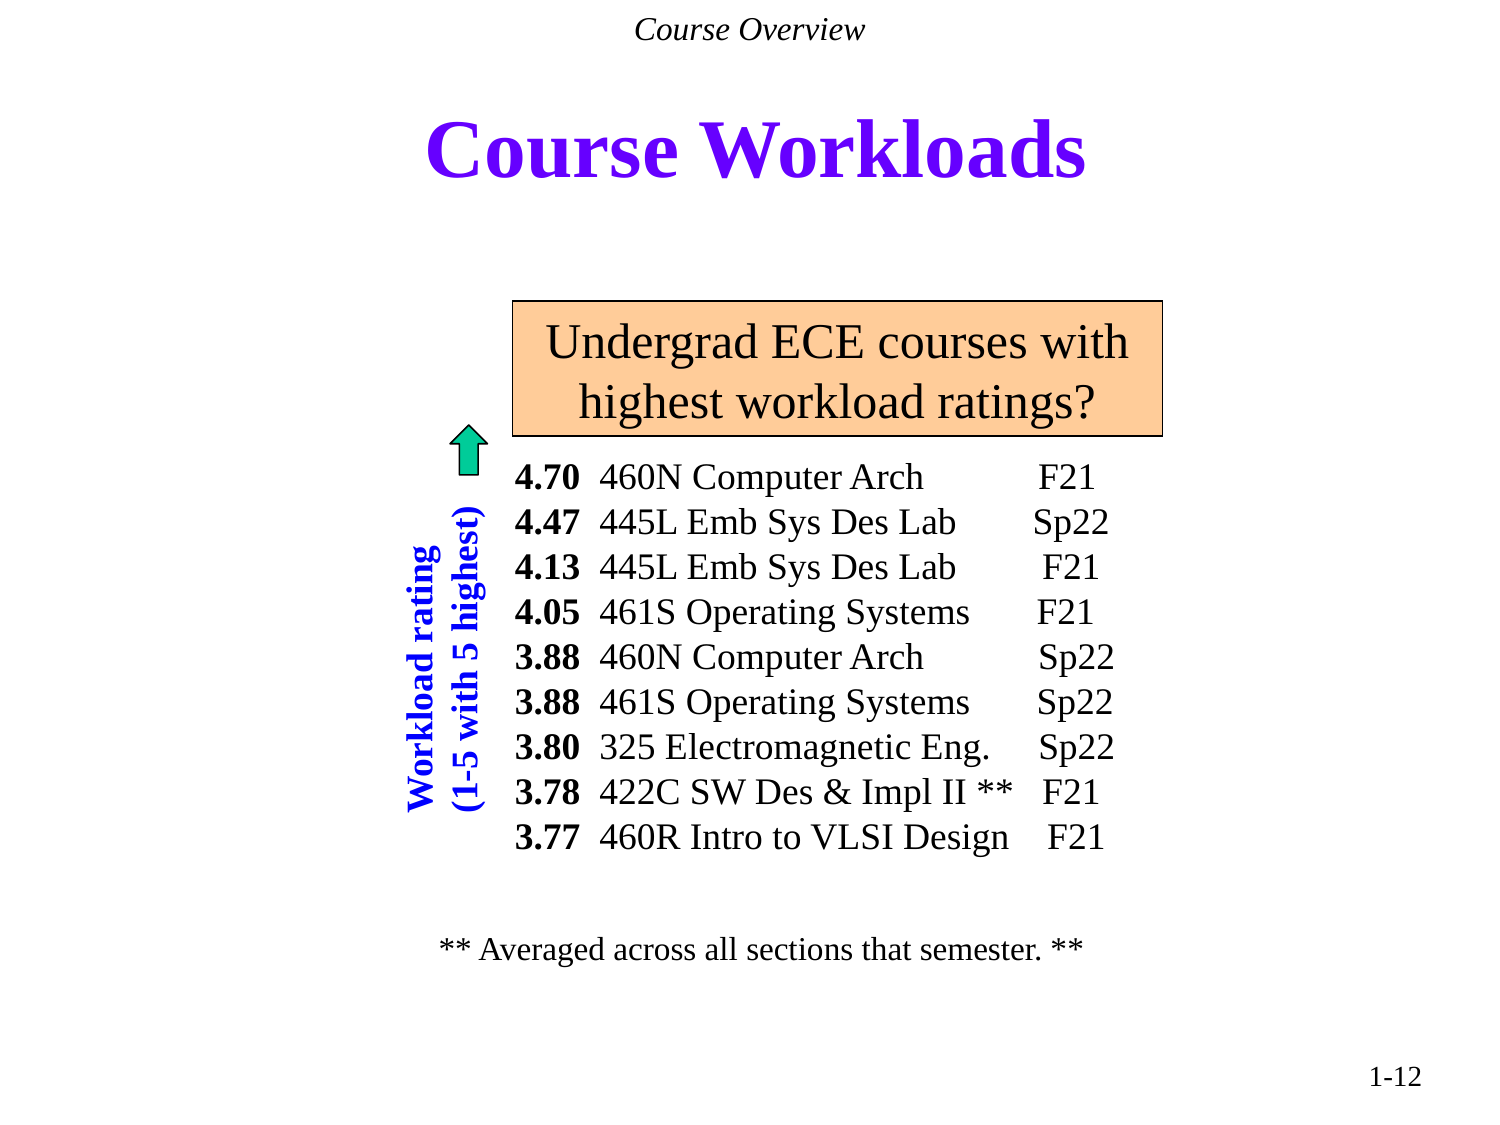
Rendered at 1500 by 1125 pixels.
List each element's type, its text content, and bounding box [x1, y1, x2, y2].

text_box Undergrad ECE courses with highest workload ratings? [512, 301, 1163, 436]
text_box Course Overview [0, 0, 1500, 55]
text_box ** Averaged across all sections that semester. ** [412, 919, 1100, 975]
text_box 4.70 460N Computer Arch F21 4.47 445L Emb Sys Des Lab Sp22 4.13 445L Emb Sys Des Lab F21 4.05 461S Operating Systems F21 3.88 460N Computer Arch Sp22 3.88 461S Operating Systems Sp22 3.80 325 Electromagnetic Eng. Sp22 3.78 422C SW Des & Impl II ** F21 3.77 460R Intro to VLSI Design F21 [500, 444, 1150, 865]
title Course Workloads [75, 55, 1438, 238]
text_box [450, 424, 488, 475]
text_box Workload rating (1-5 with 5 highest) [387, 475, 493, 829]
slide_number 1-12 [1124, 1049, 1438, 1125]
